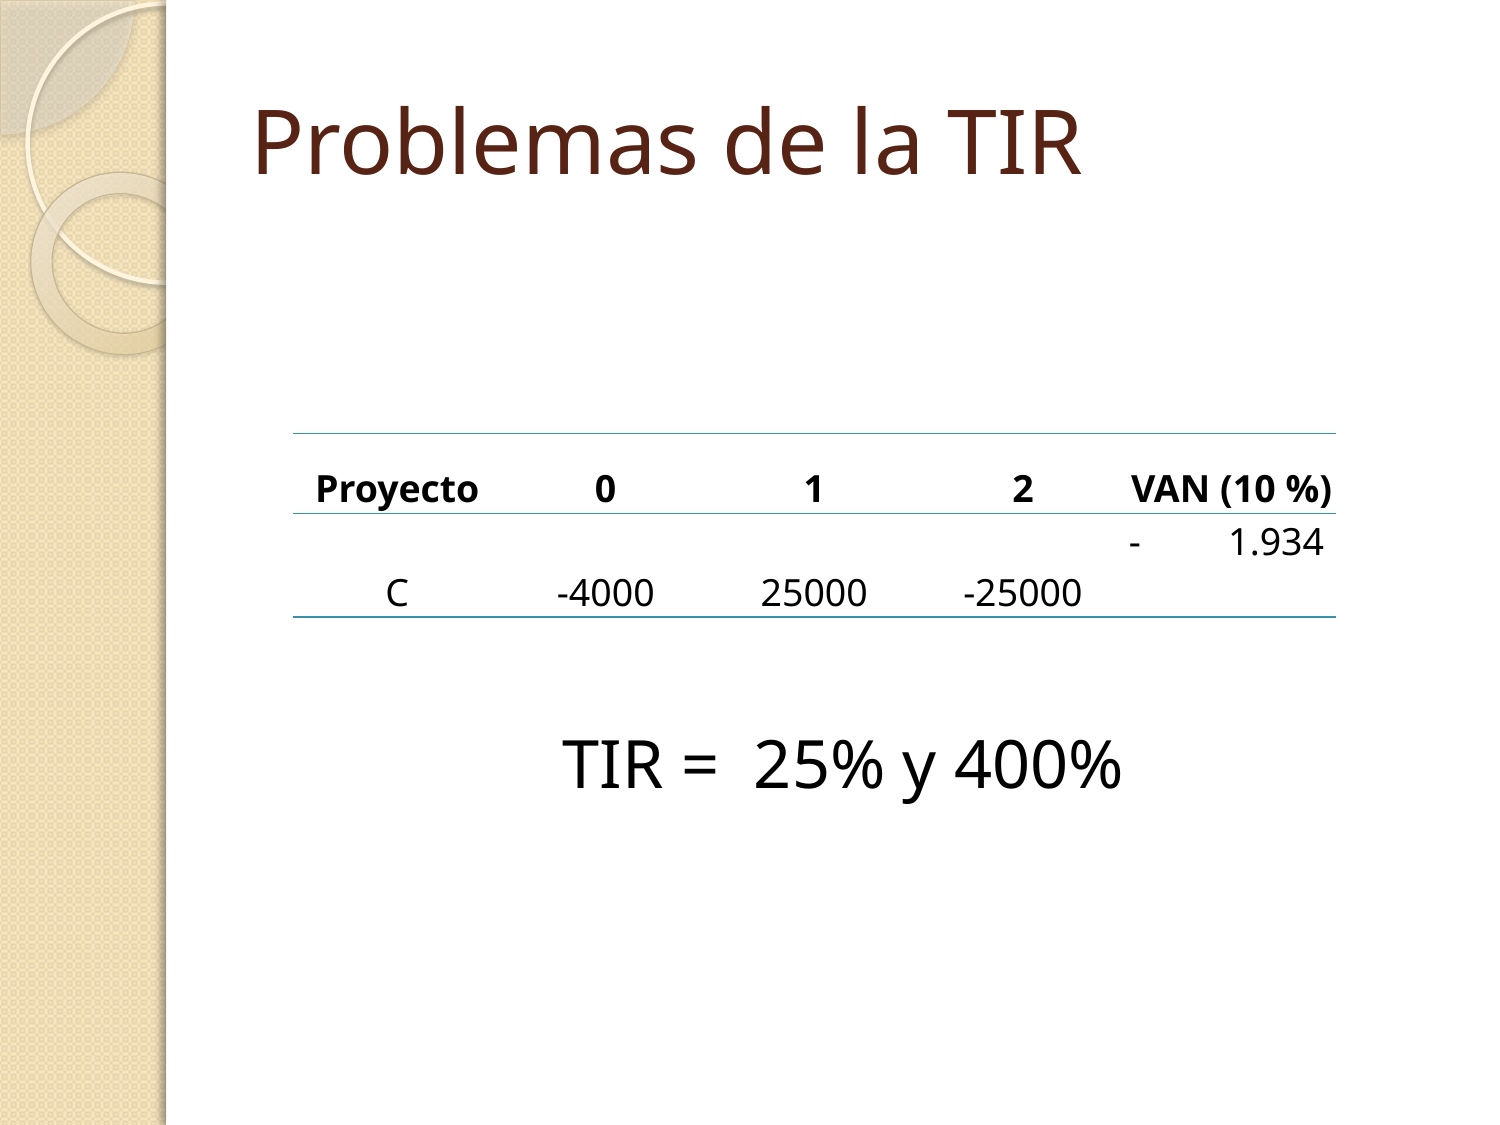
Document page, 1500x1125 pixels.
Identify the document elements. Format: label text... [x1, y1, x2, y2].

table_header Proyecto [293, 434, 502, 513]
title Problemas de la TIR [235, 45, 1466, 233]
table_cell 25000 [710, 514, 919, 616]
text_box TIR = 25% y 400% [445, 714, 1243, 810]
table_header 2 [919, 434, 1127, 513]
table_cell -25000 [919, 514, 1127, 616]
table_header 0 [502, 434, 710, 513]
table_header 1 [710, 434, 919, 513]
table_cell C [293, 514, 502, 616]
table_cell -4000 [502, 514, 710, 616]
table_cell - 1.934 [1127, 514, 1336, 616]
table_header VAN (10 %) [1127, 434, 1336, 513]
